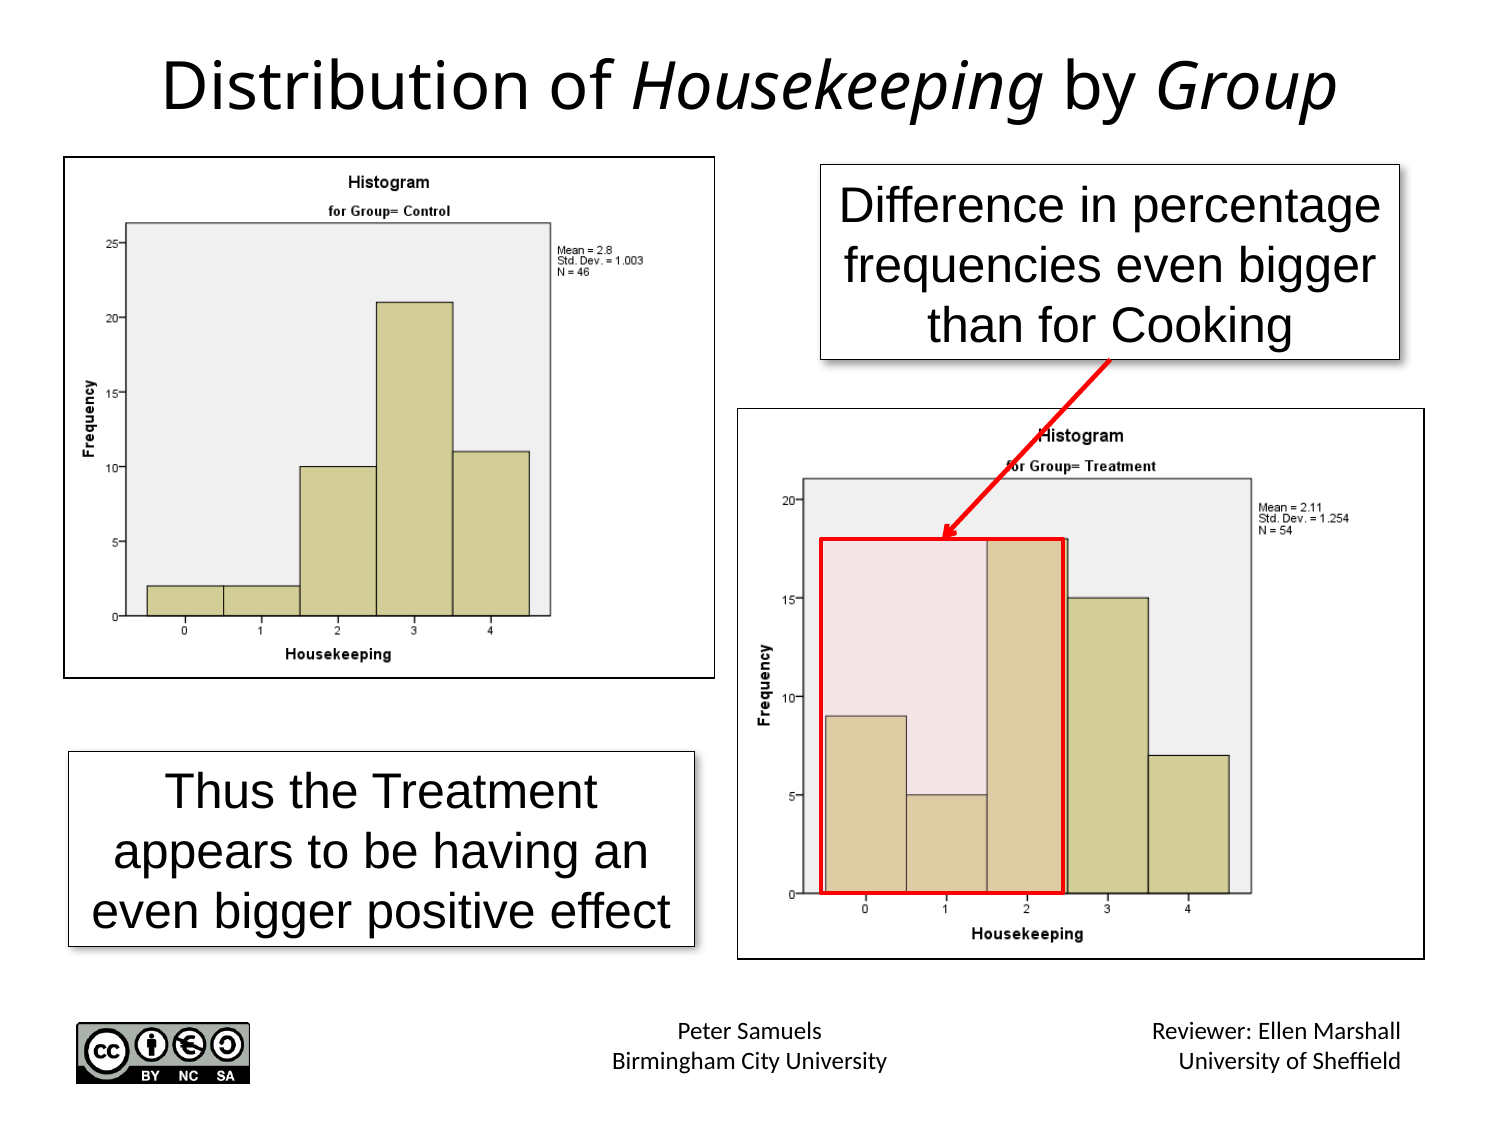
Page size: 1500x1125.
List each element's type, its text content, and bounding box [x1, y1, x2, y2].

text_box Difference in percentage frequencies even bigger than for Cooking [820, 164, 1400, 360]
picture [76, 1022, 251, 1084]
text_box Thus the Treatment appears to be having an even bigger positive effect [68, 751, 695, 947]
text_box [941, 361, 1111, 540]
picture [64, 157, 714, 678]
picture [737, 408, 1424, 959]
text_box Peter Samuels Birmingham City University [549, 1007, 951, 1083]
text_box Reviewer: Ellen Marshall University of Sheffield [1038, 1007, 1417, 1083]
title Distribution of Housekeeping by Group [17, 30, 1483, 135]
